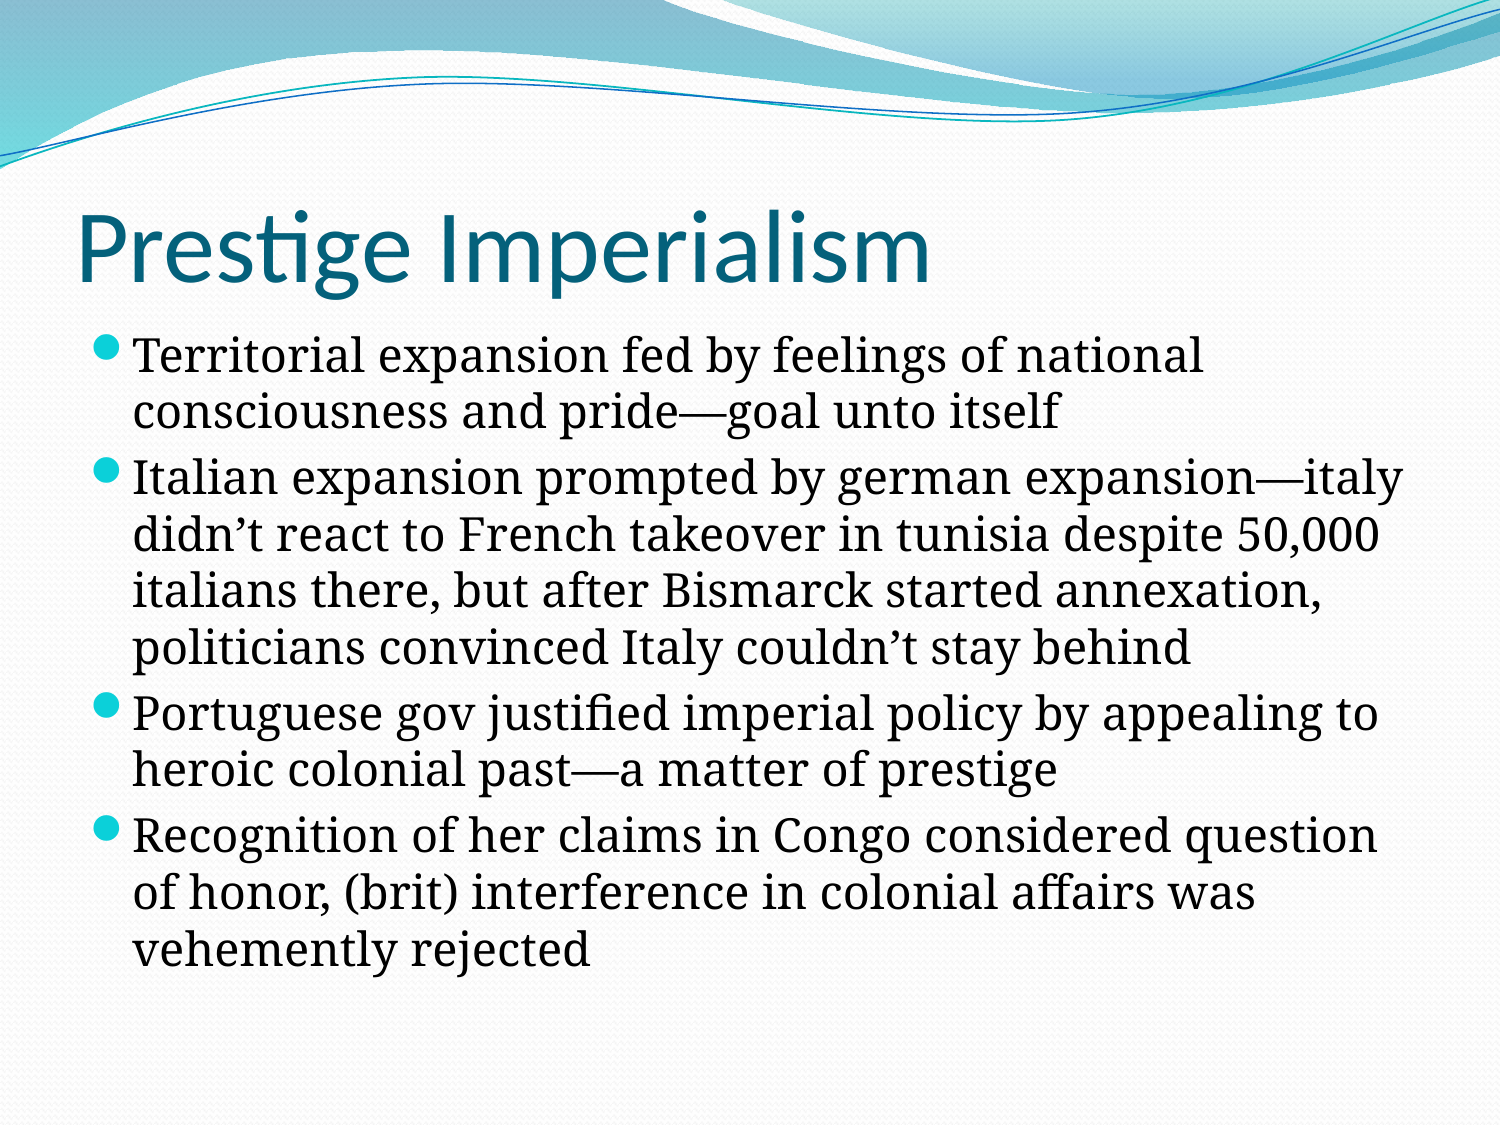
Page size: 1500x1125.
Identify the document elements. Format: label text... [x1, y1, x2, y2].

title Prestige Imperialism [75, 115, 1425, 303]
list Territorial expansion fed by feelings of national consciousness and pride—goal unto itself Italian expansion prompted by german expansion—italy didn’t react to French takeover in tunisia despite 50,000 italians there, but after Bismarck started annexation, politicians convinced Italy couldn’t stay behind Portuguese gov justified imperial policy by appealing to heroic colonial past—a matter of prestige Recognition of her claims in Congo considered question of honor, (brit) interference in colonial affairs was vehemently rejected [75, 317, 1425, 1038]
